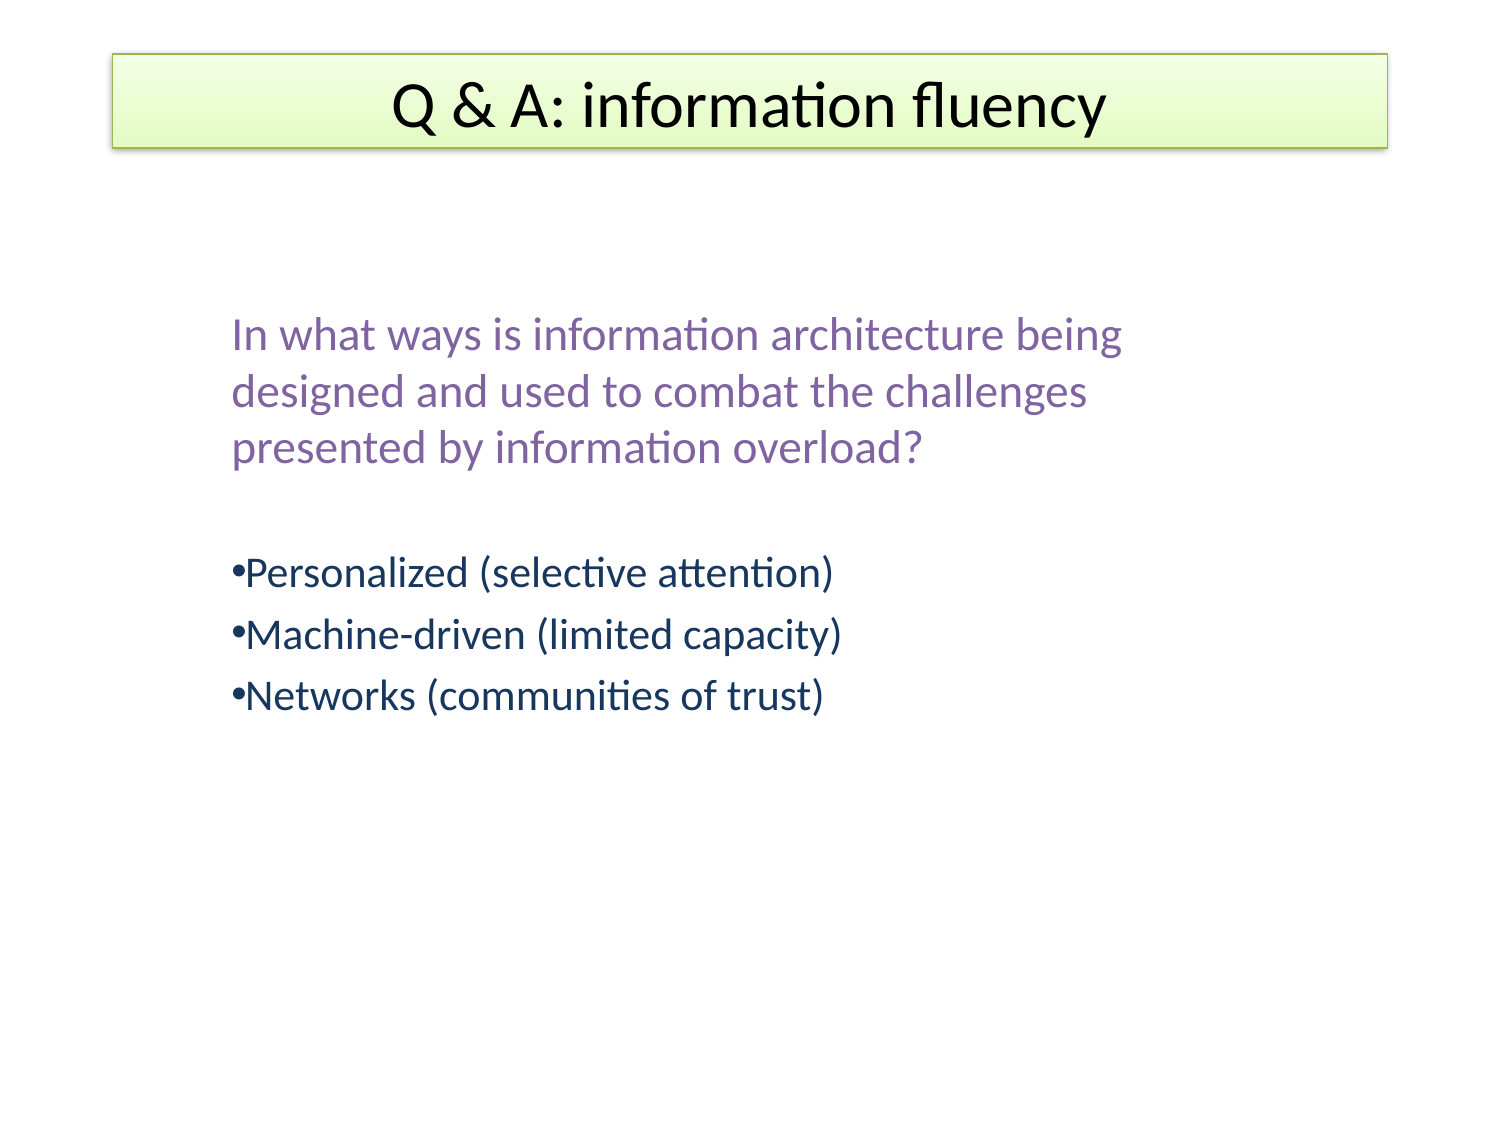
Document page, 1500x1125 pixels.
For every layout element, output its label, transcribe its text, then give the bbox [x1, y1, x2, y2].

subtitle In what ways is information architecture being designed and used to combat the challenges presented by information overload? Personalized (selective attention) Machine-driven (limited capacity) Networks (communities of trust) [216, 295, 1299, 882]
text_box Q & A: information fluency [112, 53, 1388, 149]
